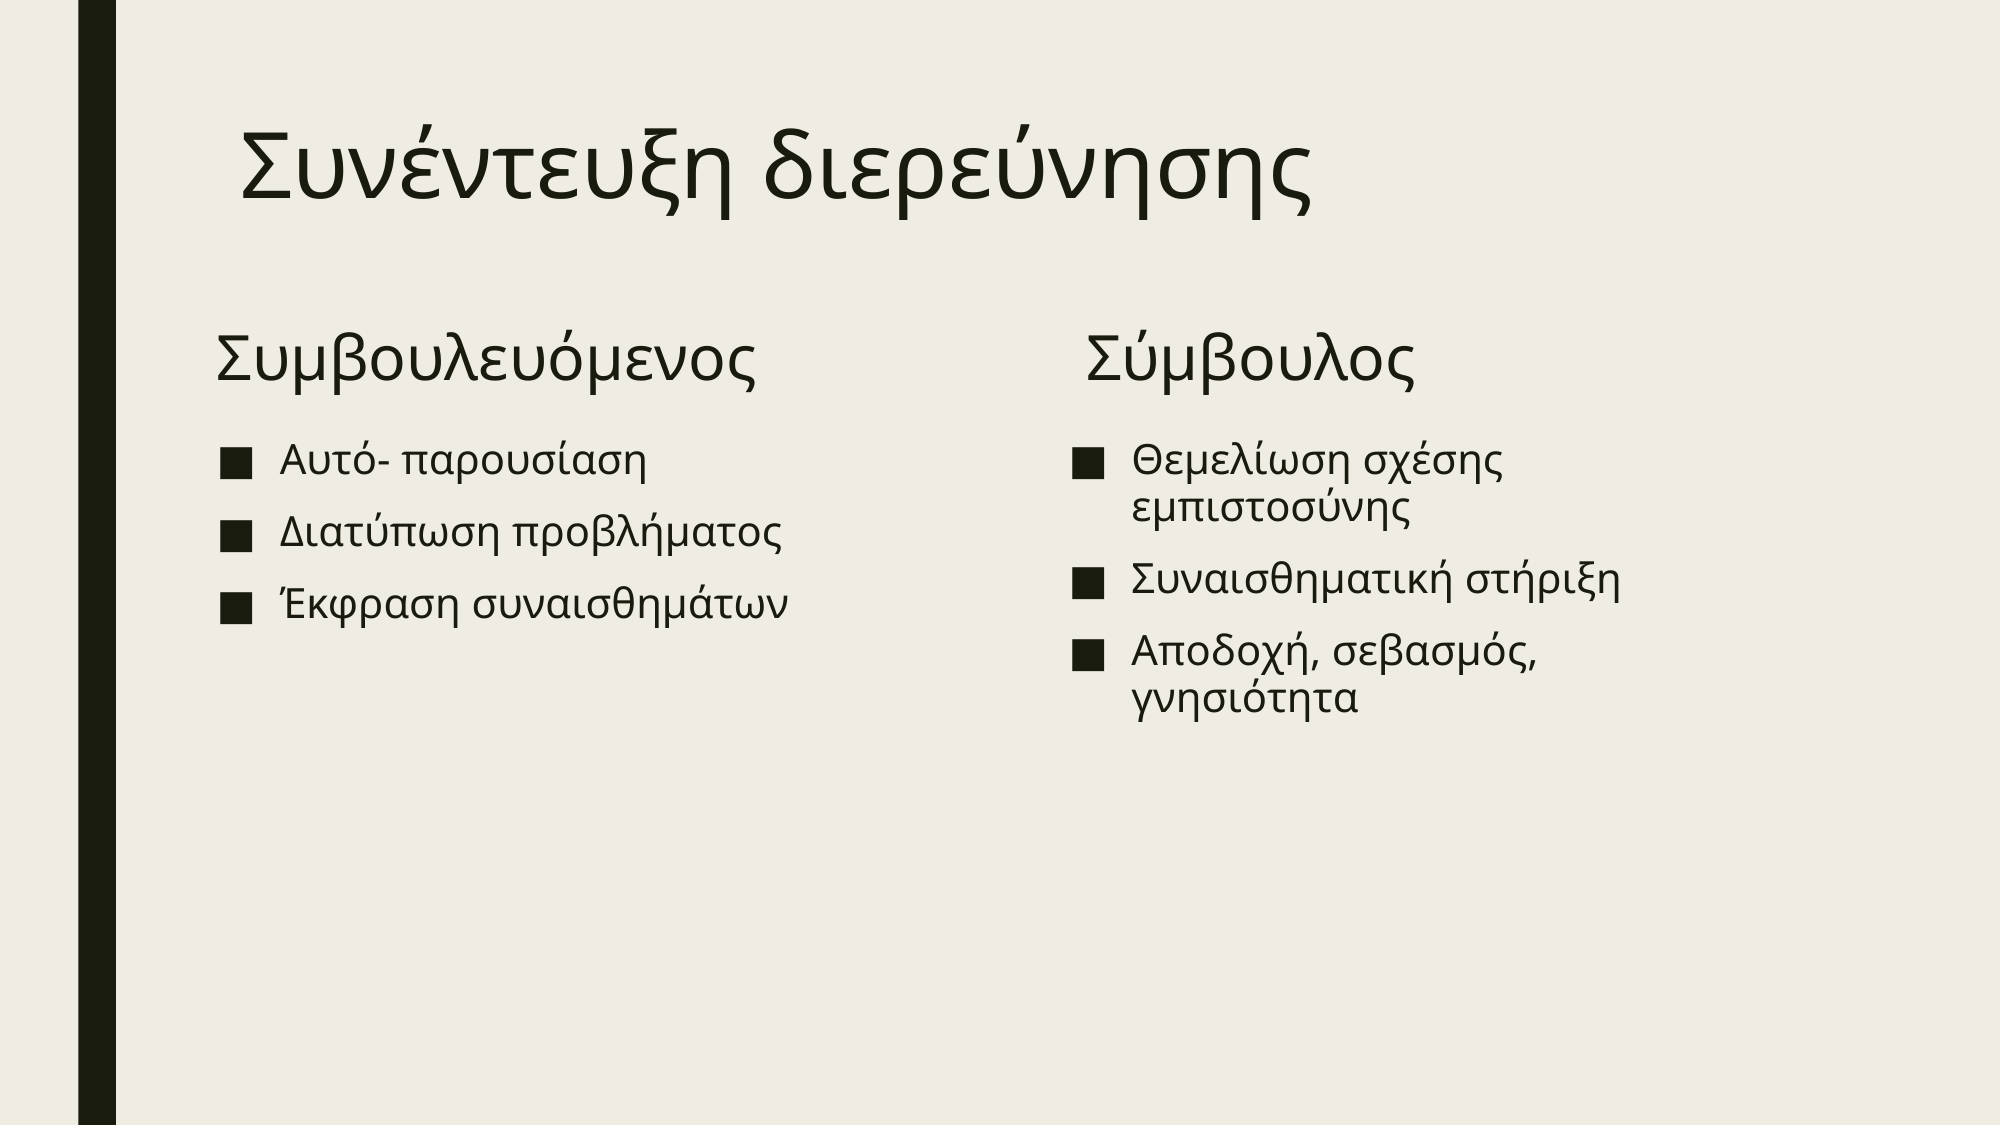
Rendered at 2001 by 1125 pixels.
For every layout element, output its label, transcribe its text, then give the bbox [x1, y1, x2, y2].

list Σύμβουλος [1071, 265, 1800, 401]
list Συμβουλευόμενος [201, 265, 931, 401]
list Αυτό- παρουσίαση Διατύπωση προβλήματος Έκφραση συναισθημάτων [201, 429, 931, 850]
title Συνέντευξη διερεύνησης [225, 112, 1800, 357]
list Θεμελίωση σχέσης εμπιστοσύνης Συναισθηματική στήριξη Αποδοχή, σεβασμός, γνησιότητα [1053, 429, 1783, 850]
